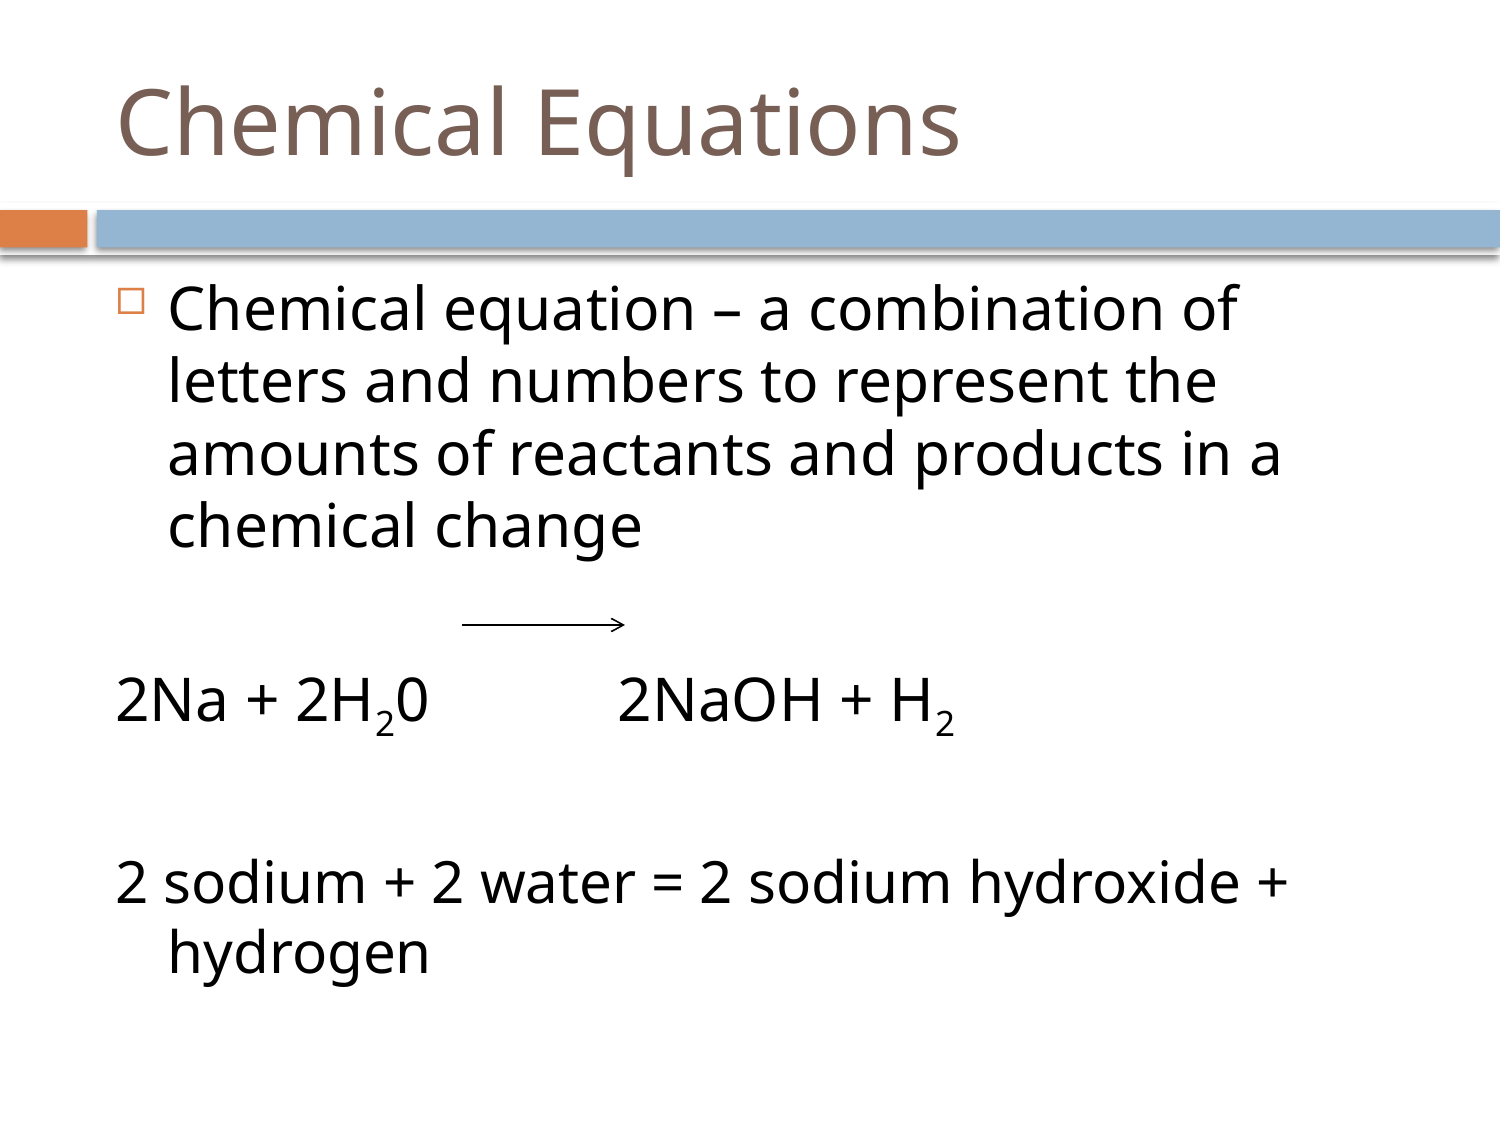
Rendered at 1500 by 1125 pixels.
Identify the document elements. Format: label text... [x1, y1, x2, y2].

list Chemical equation – a combination of letters and numbers to represent the amounts of reactants and products in a chemical change 2Na + 2H20 2NaOH + H2 2 sodium + 2 water = 2 sodium hydroxide + hydrogen [100, 262, 1438, 1000]
title Chemical Equations [100, 37, 1438, 200]
